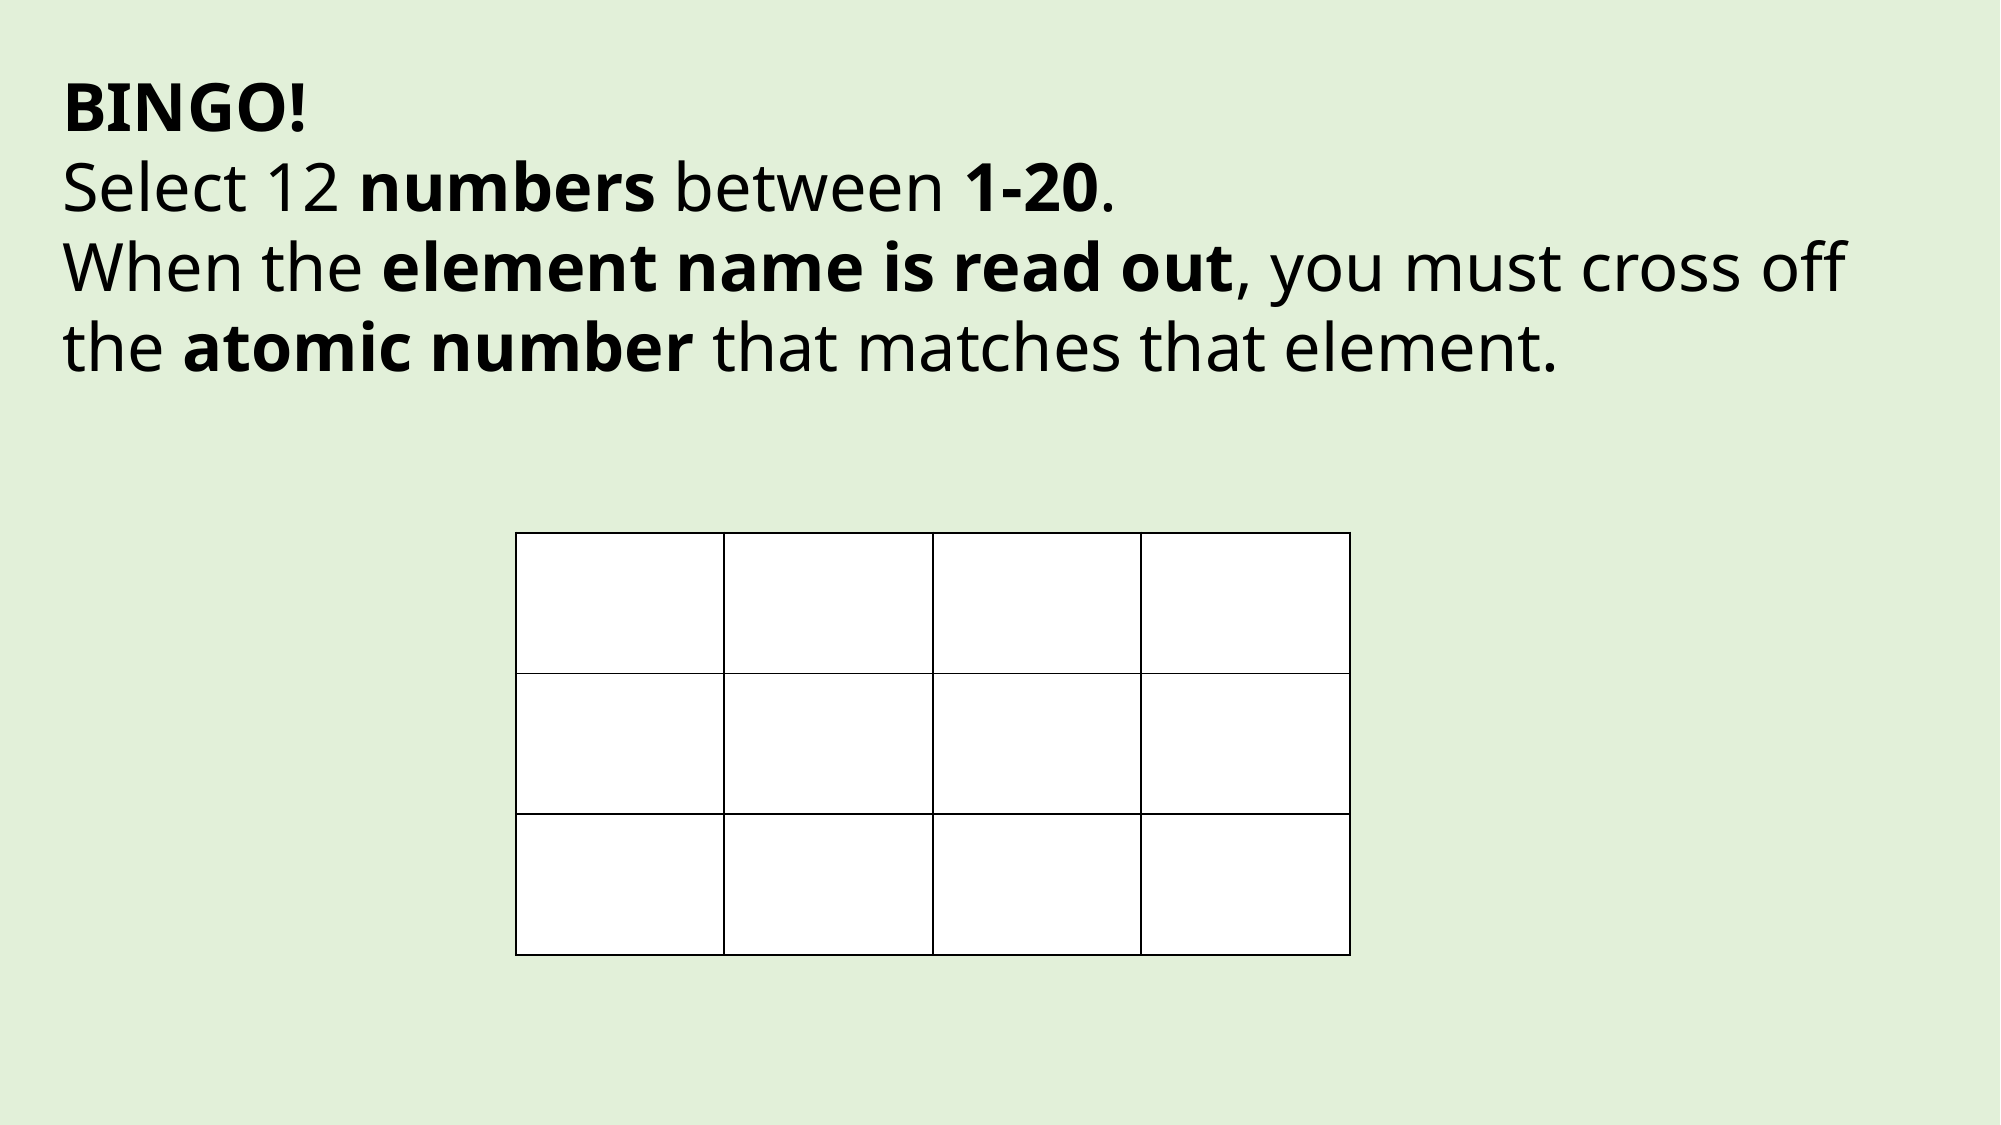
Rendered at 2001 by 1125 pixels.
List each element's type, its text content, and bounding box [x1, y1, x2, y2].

table_cell [725, 674, 932, 813]
table_header [725, 534, 932, 673]
table_cell [1142, 674, 1349, 813]
table_cell [934, 815, 1140, 954]
table_header [517, 534, 723, 673]
text_box BINGO! Select 12 numbers between 1-20. When the element name is read out, you must cross off the atomic number that matches that element. [47, 57, 1956, 393]
table_cell [517, 815, 723, 954]
table_cell [1142, 815, 1349, 954]
table_cell [725, 815, 932, 954]
table_header [934, 534, 1140, 673]
table_cell [517, 674, 723, 813]
table_header [1142, 534, 1349, 673]
table_cell [934, 674, 1140, 813]
